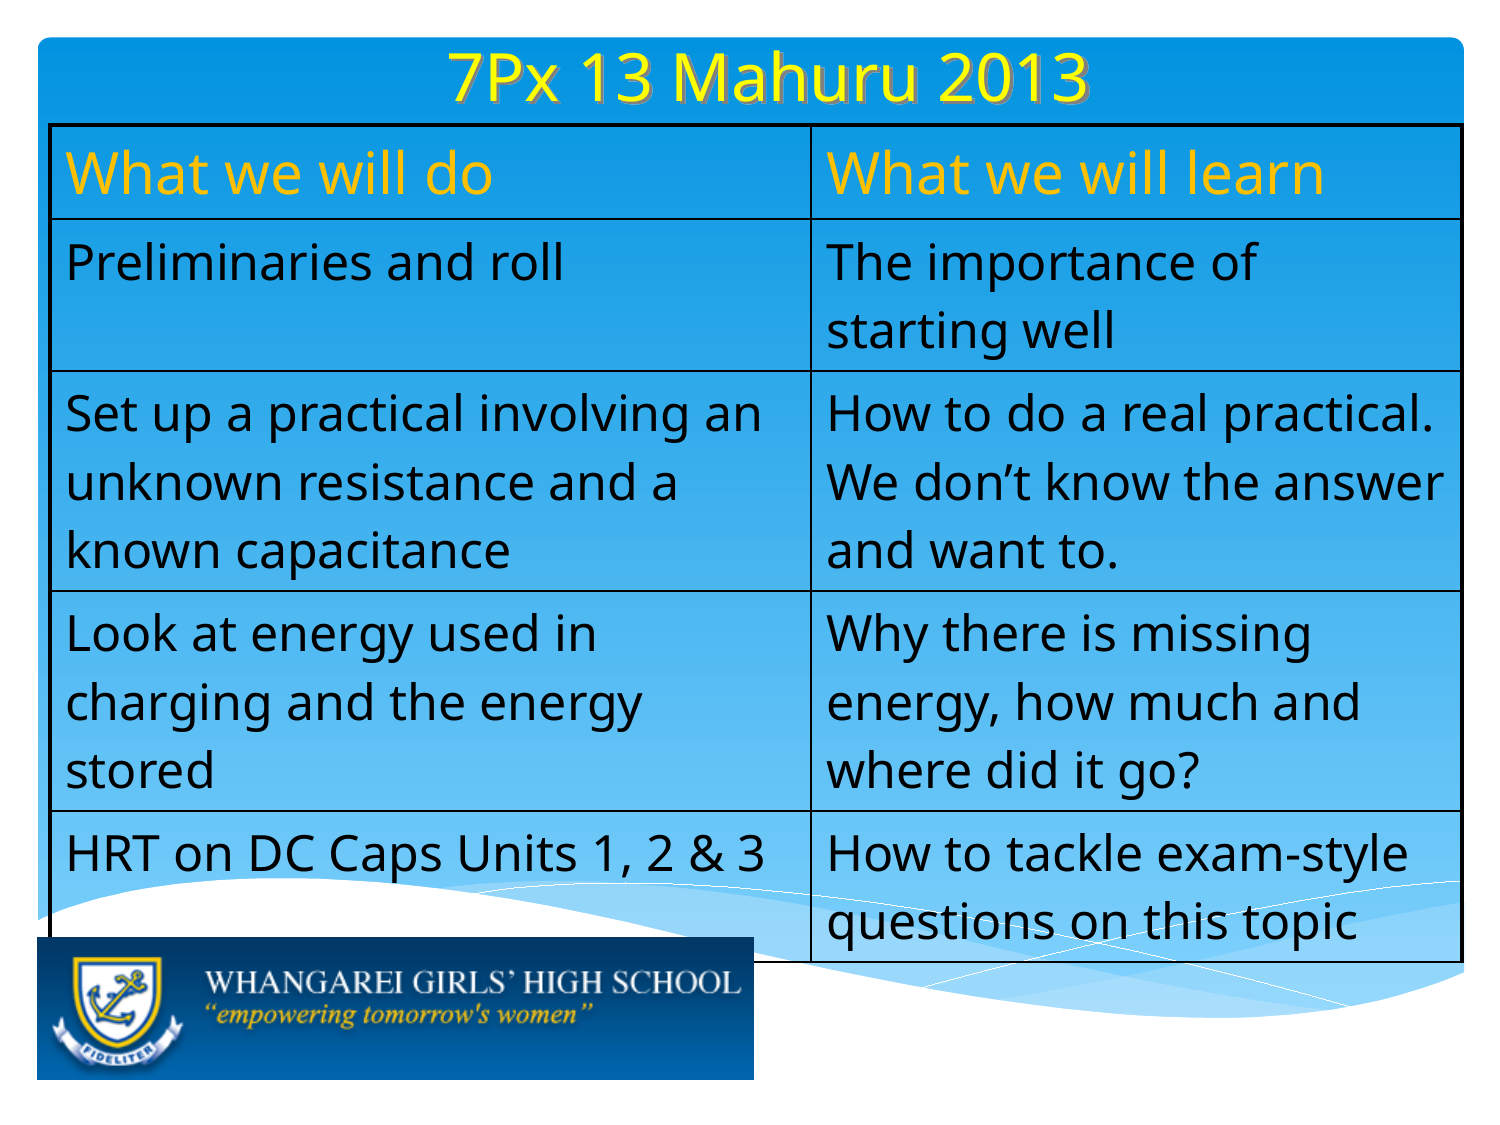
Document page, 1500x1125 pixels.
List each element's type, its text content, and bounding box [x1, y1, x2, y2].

table_cell Set up a practical involving an unknown resistance and a known capacitance [52, 372, 810, 590]
table_cell HRT on DC Caps Units 1, 2 & 3 [52, 812, 810, 961]
table_header What we will learn [812, 127, 1460, 218]
table_header What we will do [52, 127, 810, 218]
table_cell How to tackle exam-style questions on this topic [812, 812, 1460, 961]
table_cell Look at energy used in charging and the energy stored [52, 592, 810, 810]
table_cell Preliminaries and roll [52, 220, 810, 370]
picture [37, 937, 754, 1080]
table_cell Why there is missing energy, how much and where did it go? [812, 592, 1460, 810]
table_cell The importance of starting well [812, 220, 1460, 370]
text_box 7Px 13 Mahuru 2013 [162, 24, 1375, 123]
table_cell How to do a real practical. We don’t know the answer and want to. [812, 372, 1460, 590]
